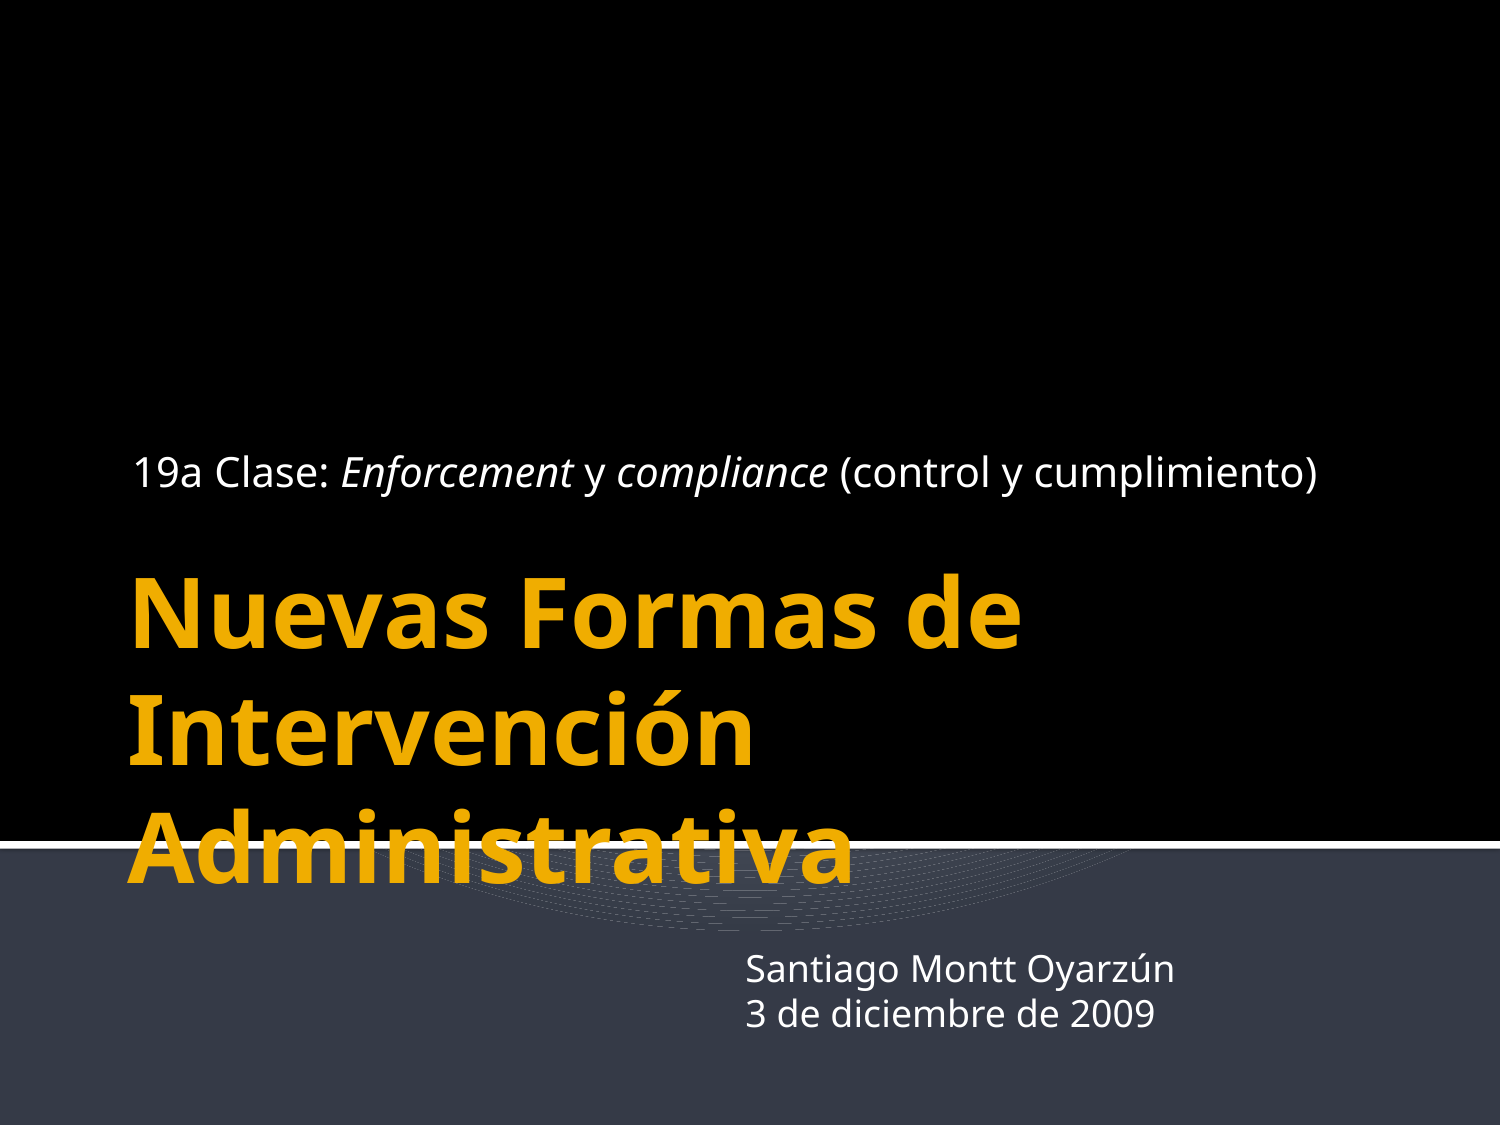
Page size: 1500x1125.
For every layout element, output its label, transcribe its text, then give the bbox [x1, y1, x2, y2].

subtitle 19a Clase: Enforcement y compliance (control y cumplimiento) [112, 299, 1438, 546]
title Nuevas Formas de Intervención Administrativa [112, 550, 1438, 825]
text_box Santiago Montt Oyarzún 3 de diciembre de 2009 [730, 937, 1191, 1043]
